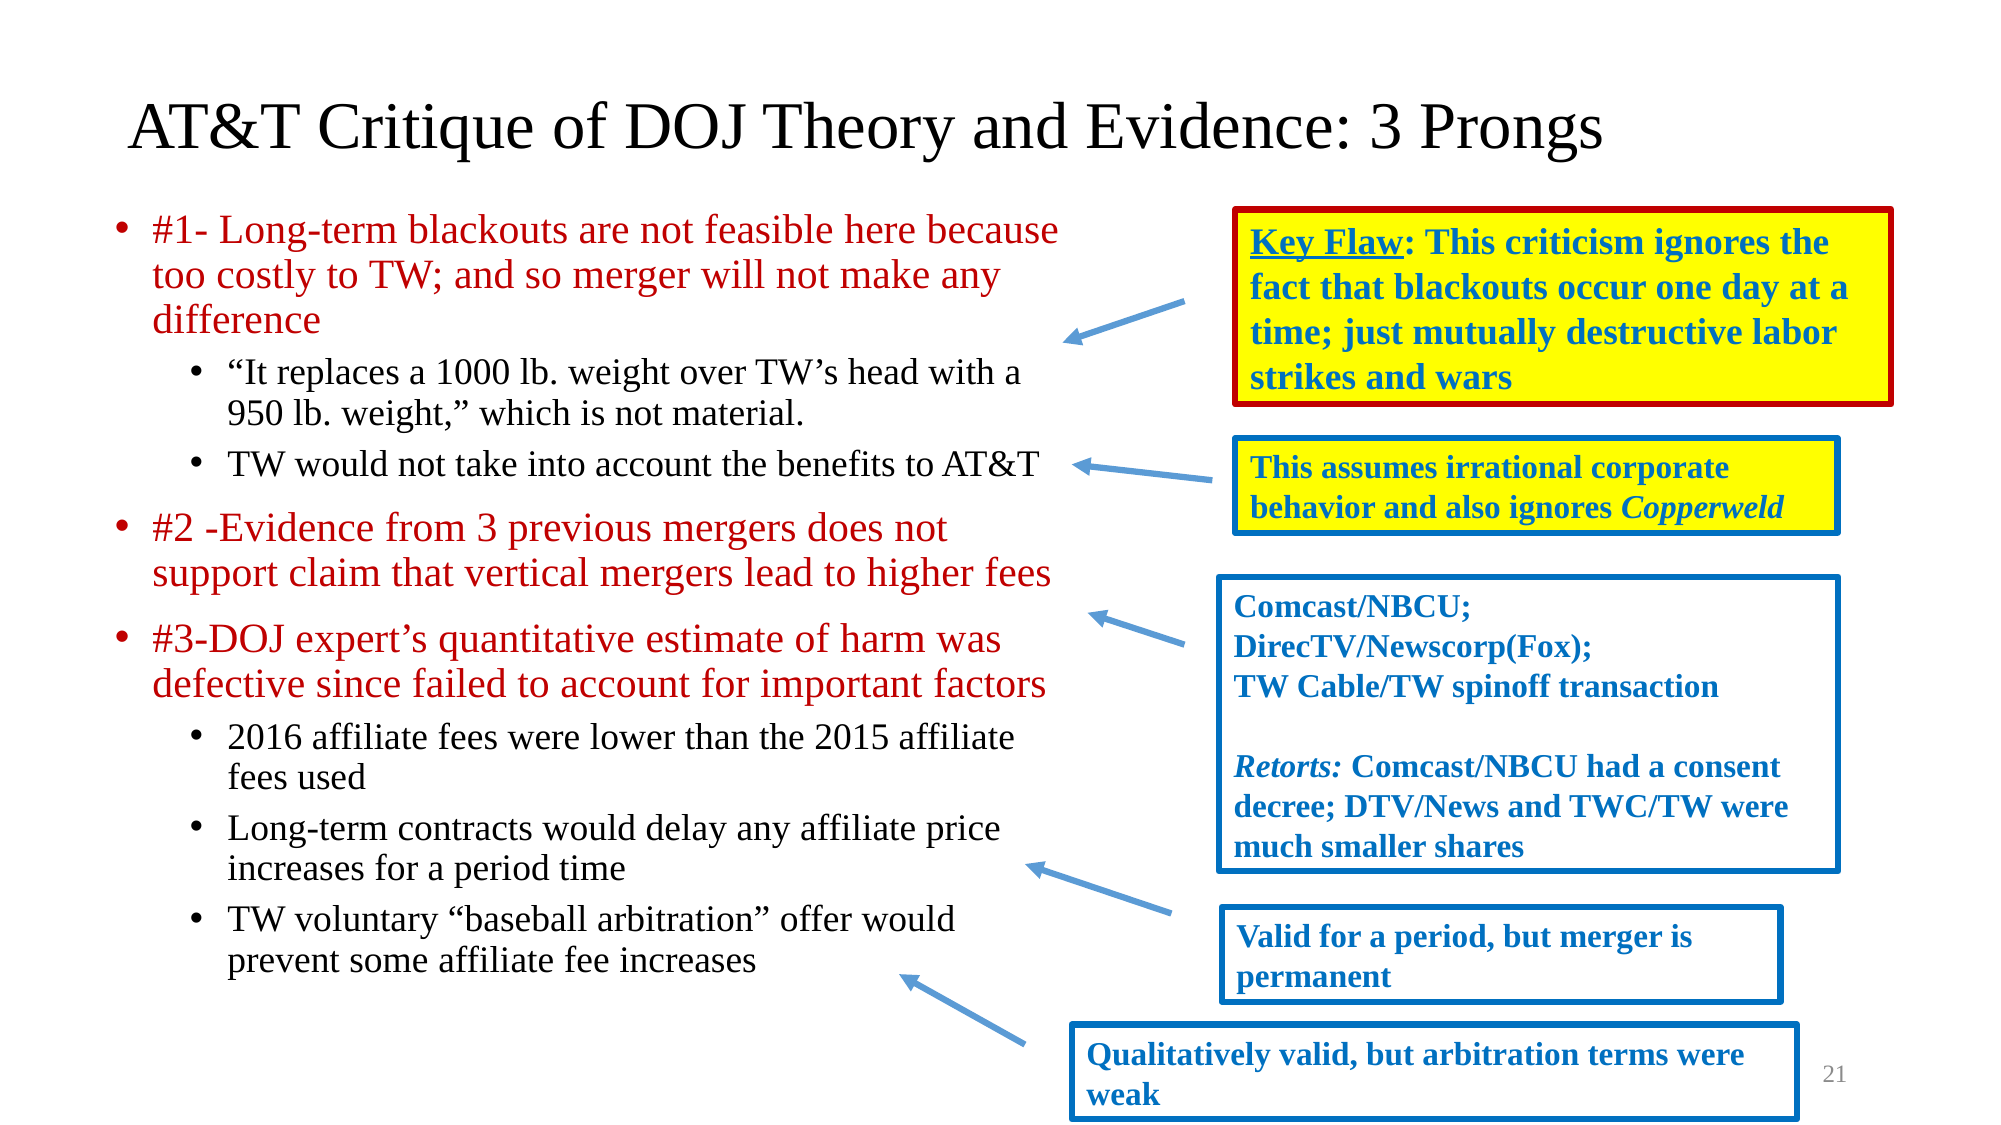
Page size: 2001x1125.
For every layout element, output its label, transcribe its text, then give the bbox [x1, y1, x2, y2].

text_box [1062, 301, 1185, 343]
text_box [1071, 464, 1213, 481]
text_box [1024, 864, 1172, 914]
title AT&T Critique of DOJ Theory and Evidence: 3 Prongs [112, 17, 1838, 236]
text_box This assumes irrational corporate behavior and also ignores Copperweld [1235, 438, 1838, 533]
text_box Valid for a period, but merger is permanent [1221, 907, 1781, 1002]
text_box Comcast/NBCU; DirecTV/Newscorp(Fox); TW Cable/TW spinoff transaction Retorts: Comcast/NBCU had a consent decree; DTV/News and TWC/TW were much smaller shares [1218, 576, 1839, 872]
list #1- Long-term blackouts are not feasible here because too costly to TW; and so merger will not make any difference “It replaces a 1000 lb. weight over TW’s head with a 950 lb. weight,” which is not material. TW would not take into account the benefits to AT&T #2 -Evidence from 3 previous mergers does not support claim that vertical mergers lead to higher fees #3-DOJ expert’s quantitative estimate of harm was defective since failed to account for important factors 2016 affiliate fees were lower than the 2015 affiliate fees used Long-term contracts would delay any affiliate price increases for a period time TW voluntary “baseball arbitration” offer would prevent some affiliate fee increases [100, 199, 1088, 1020]
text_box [899, 974, 1025, 1045]
text_box Qualitatively valid, but arbitration terms were weak [1071, 1024, 1797, 1120]
slide_number 21 [1797, 1042, 1863, 1103]
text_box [1087, 612, 1185, 645]
text_box Key Flaw: This criticism ignores the fact that blackouts occur one day at a time; just mutually destructive labor strikes and wars [1235, 209, 1892, 405]
